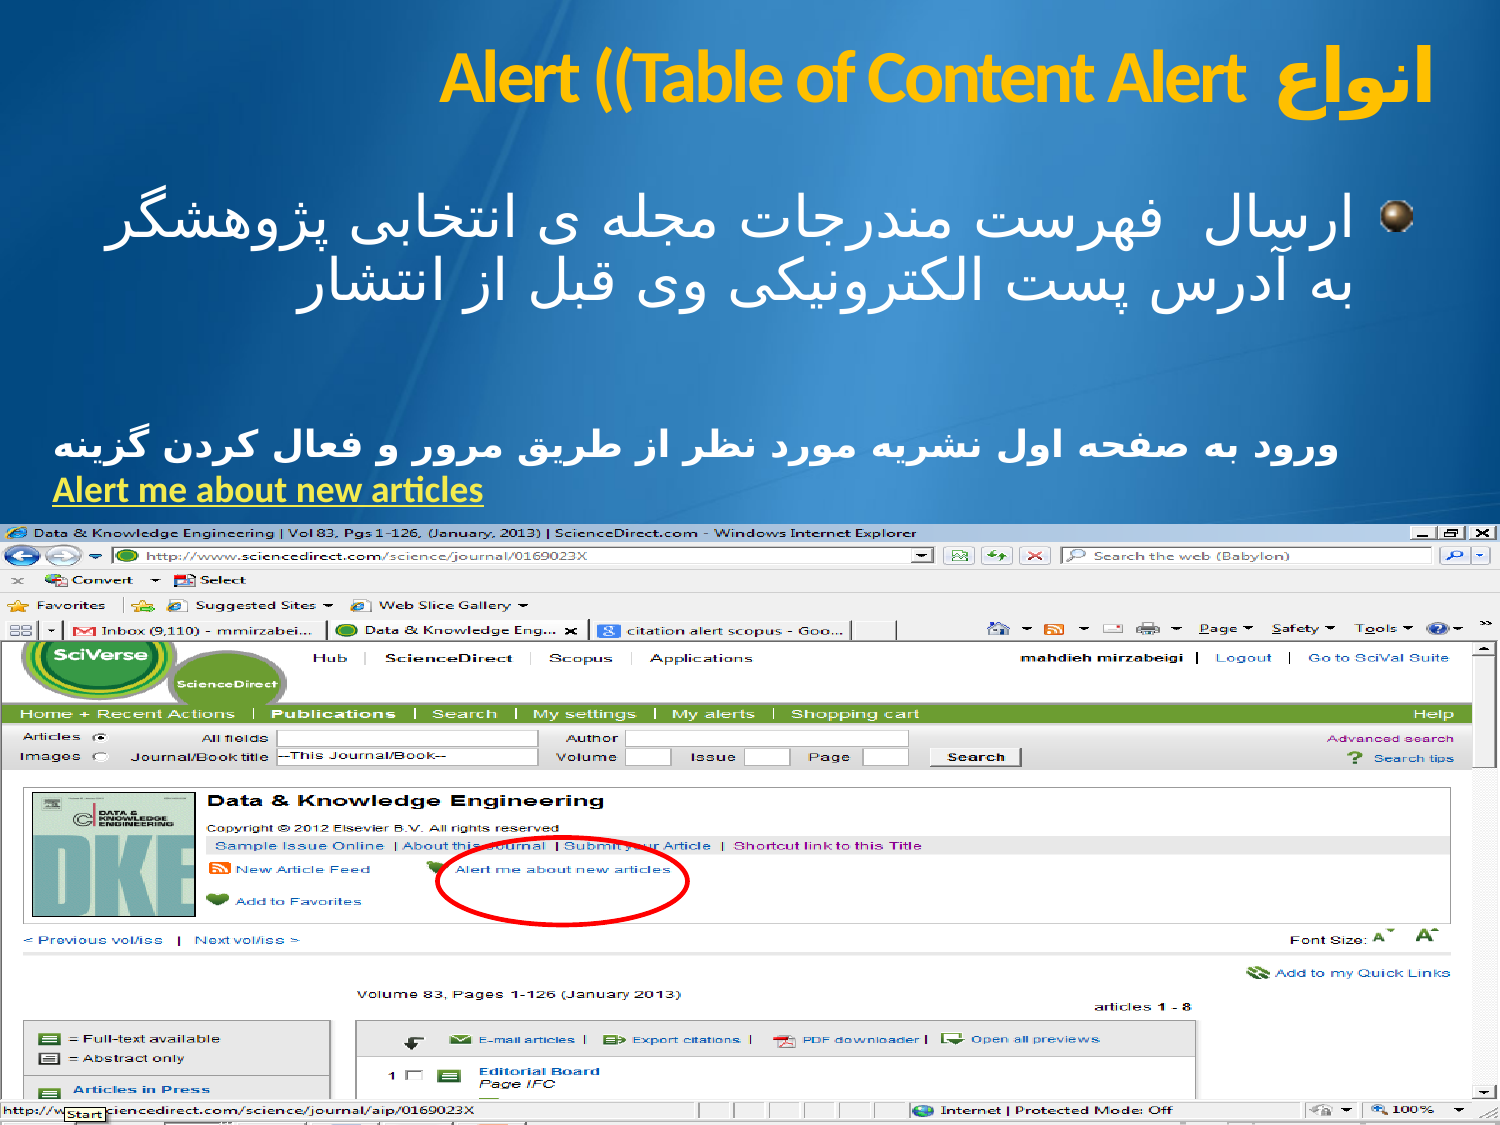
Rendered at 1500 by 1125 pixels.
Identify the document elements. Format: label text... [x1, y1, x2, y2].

title انواع Alert ((Table of Content Alert [62, 37, 1438, 412]
text_box ورود به صفحه اول نشریه مورد نظر از طریق مرور و فعال کردن گزینه Alert me about new articles [37, 412, 1450, 518]
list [0, 524, 1500, 1125]
list ارسال فهرست مندرجات مجله ی انتخابی پژوهشگر به آدرس پست الکترونیکی وی قبل از انتشار [99, 187, 1413, 383]
picture [0, 0, 1500, 524]
